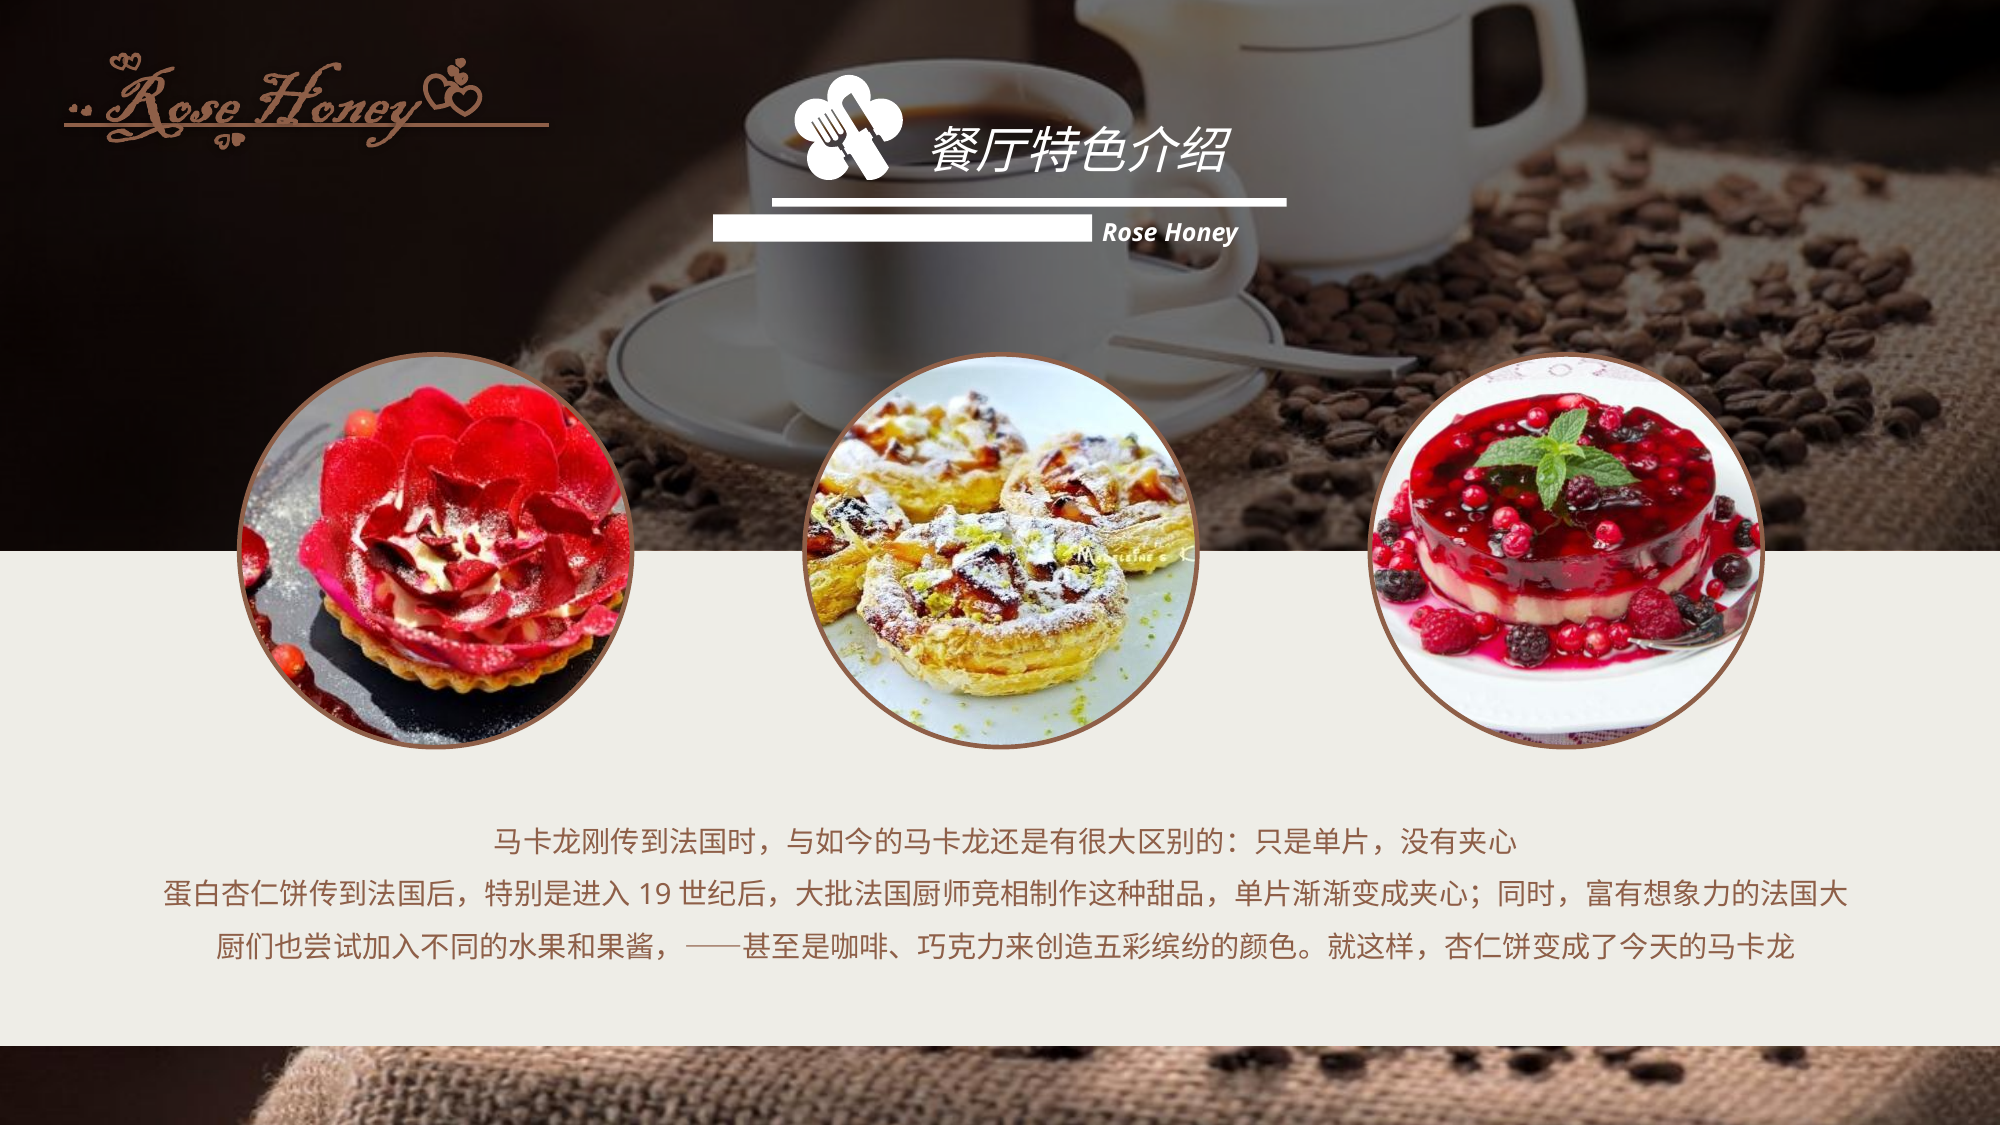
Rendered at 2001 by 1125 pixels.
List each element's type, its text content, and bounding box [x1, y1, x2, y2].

picture [0, 0, 2000, 748]
text_box 马卡龙刚传到法国时，与如今的马卡龙还是有很大区别的：只是单片，没有夹心 蛋白杏仁饼传到法国后，特别是进入19世纪后，大批法国厨师竞相制作这种甜品，单片渐渐变成夹心；同时，富有想象力的法国大厨们也尝试加入不同的水果和果酱，——甚至是咖啡、巧克力来创造五彩缤纷的颜色。就这样，杏仁饼变成了今天的马卡龙 [137, 798, 1875, 971]
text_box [64, 54, 549, 148]
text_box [713, 75, 1287, 255]
picture [0, 1046, 2000, 1125]
text_box [0, 552, 2000, 1046]
